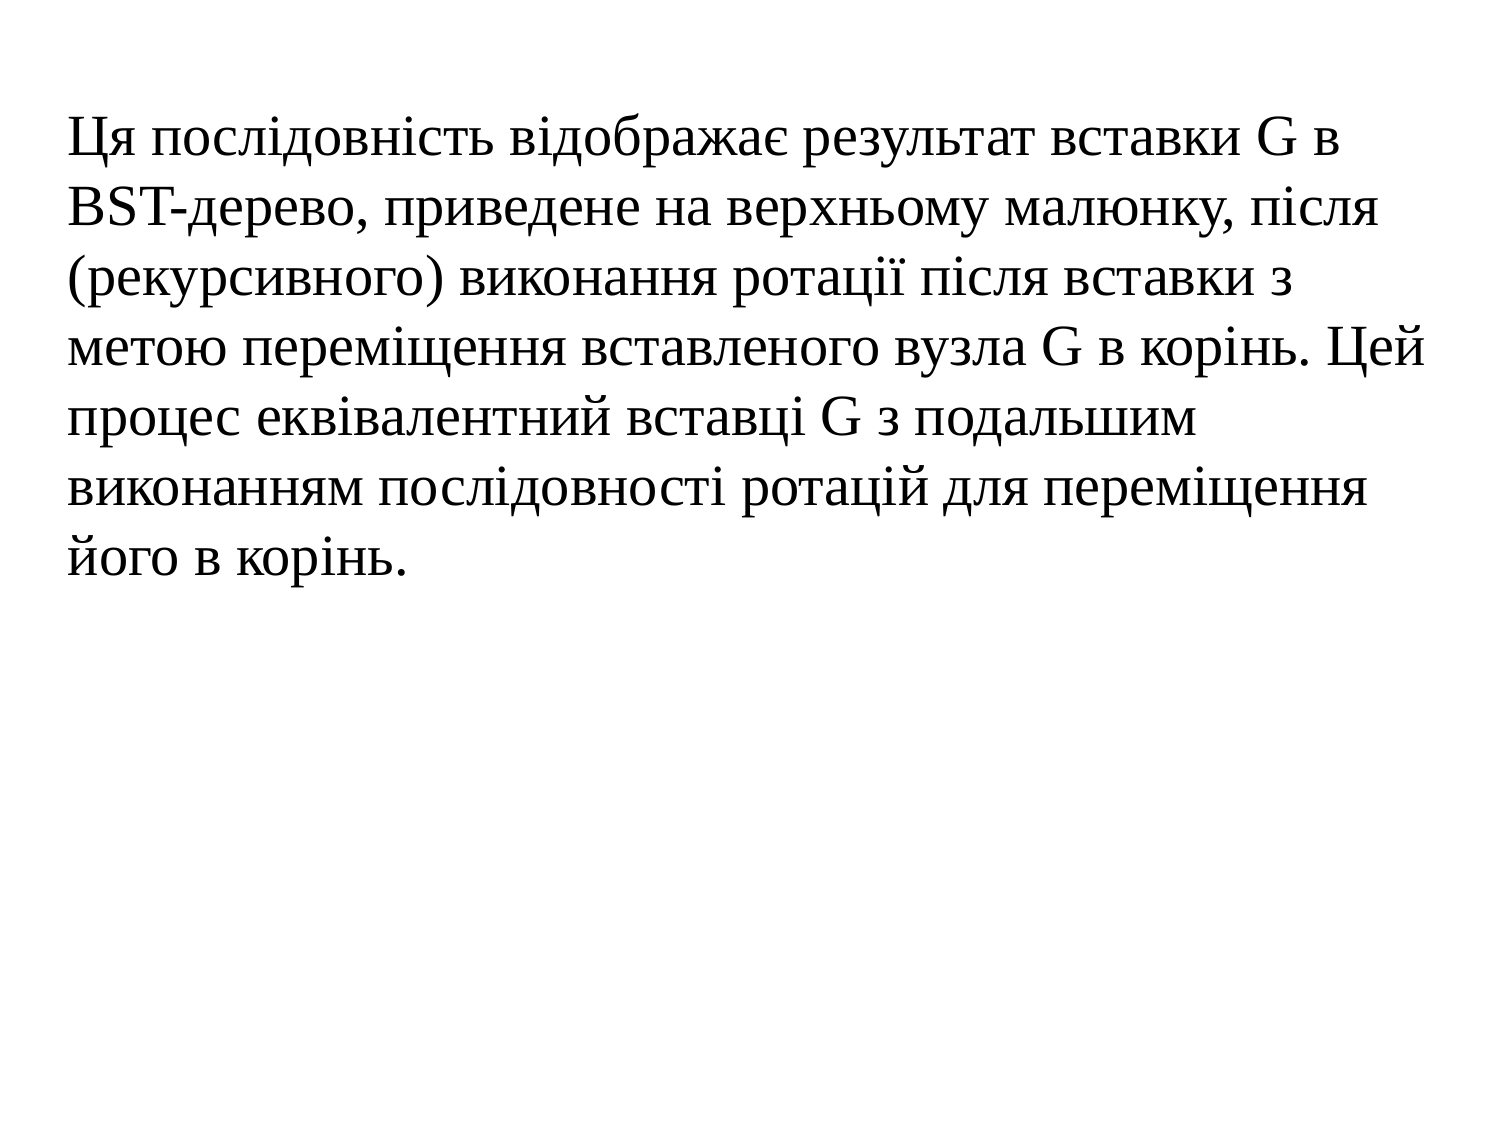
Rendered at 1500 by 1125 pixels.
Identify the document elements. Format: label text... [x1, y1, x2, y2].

text_box Ця послідовність відображає результат вставки G в BST-дерево, приведене на верхньому малюнку, після (рекурсивного) виконання ротації після вставки з метою переміщення вставленого вузла G в корінь. Цей процес еквівалентний вставці G з подальшим виконанням послідовності ротацій для переміщення його в корінь. [53, 90, 1459, 665]
